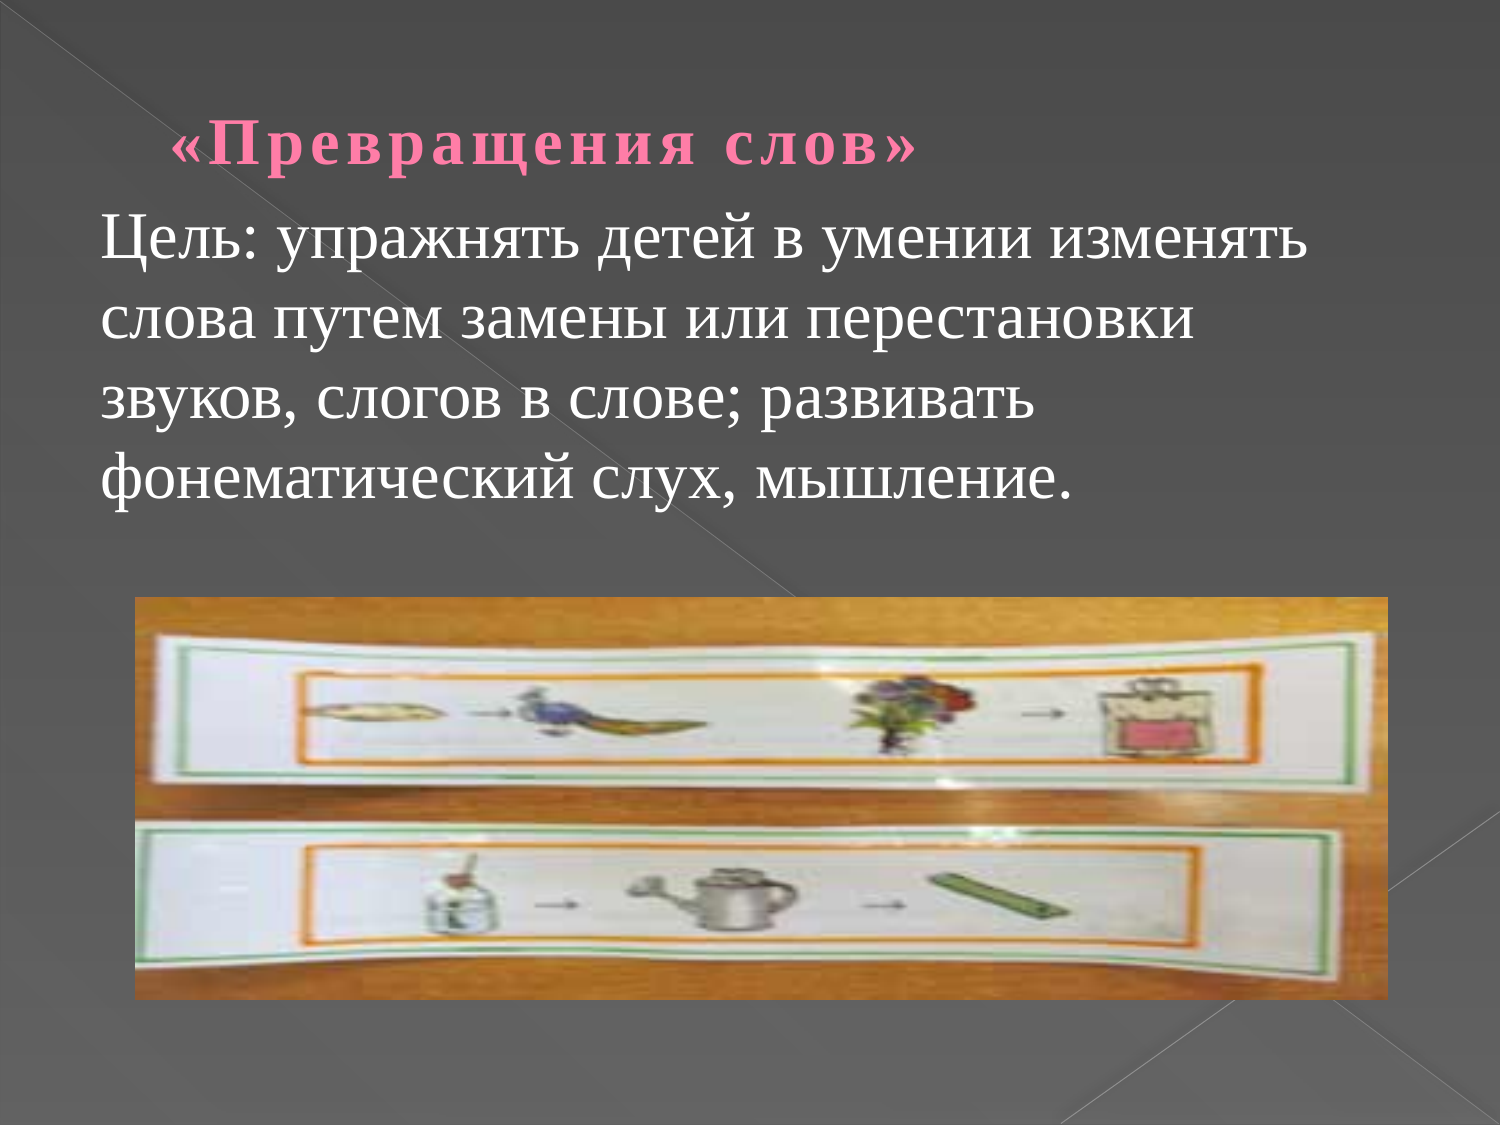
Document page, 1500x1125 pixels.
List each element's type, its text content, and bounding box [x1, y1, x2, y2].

list Цель: упражнять детей в умении изменять слова путем замены или перестановки звуков, слогов в слове; развивать фонематический слух, мышление. [75, 184, 1425, 1059]
title «Превращения слов» [75, 43, 1425, 184]
picture [135, 597, 1389, 1000]
